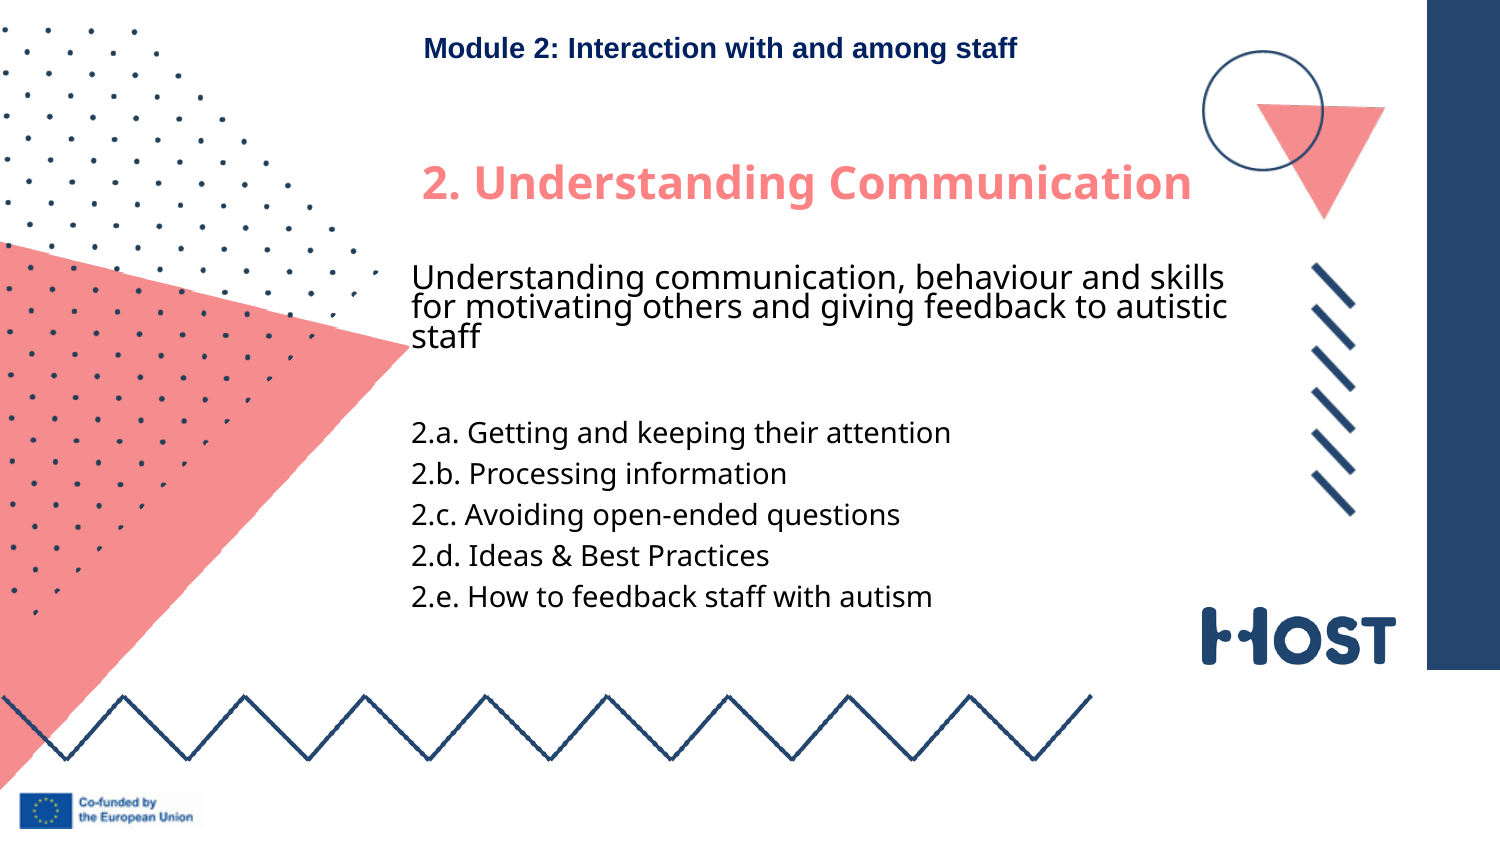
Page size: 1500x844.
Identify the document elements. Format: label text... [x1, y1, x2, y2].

picture [1202, 50, 1385, 220]
list Understanding communication, behaviour and skills for motivating others and giving feedback to autistic staff 2.a. Getting and keeping their attention 2.b. Processing information 2.c. Avoiding open-ended questions 2.d. Ideas & Best Practices 2.e. How to feedback staff with autism [396, 250, 1290, 697]
text_box 2. Understanding Communication [406, 139, 1281, 253]
text_box Module 2: Interaction with and among staff [408, 10, 1136, 68]
picture [0, 23, 1093, 844]
picture [1310, 261, 1357, 519]
picture [1427, 0, 1500, 670]
picture [1290, 607, 1396, 665]
